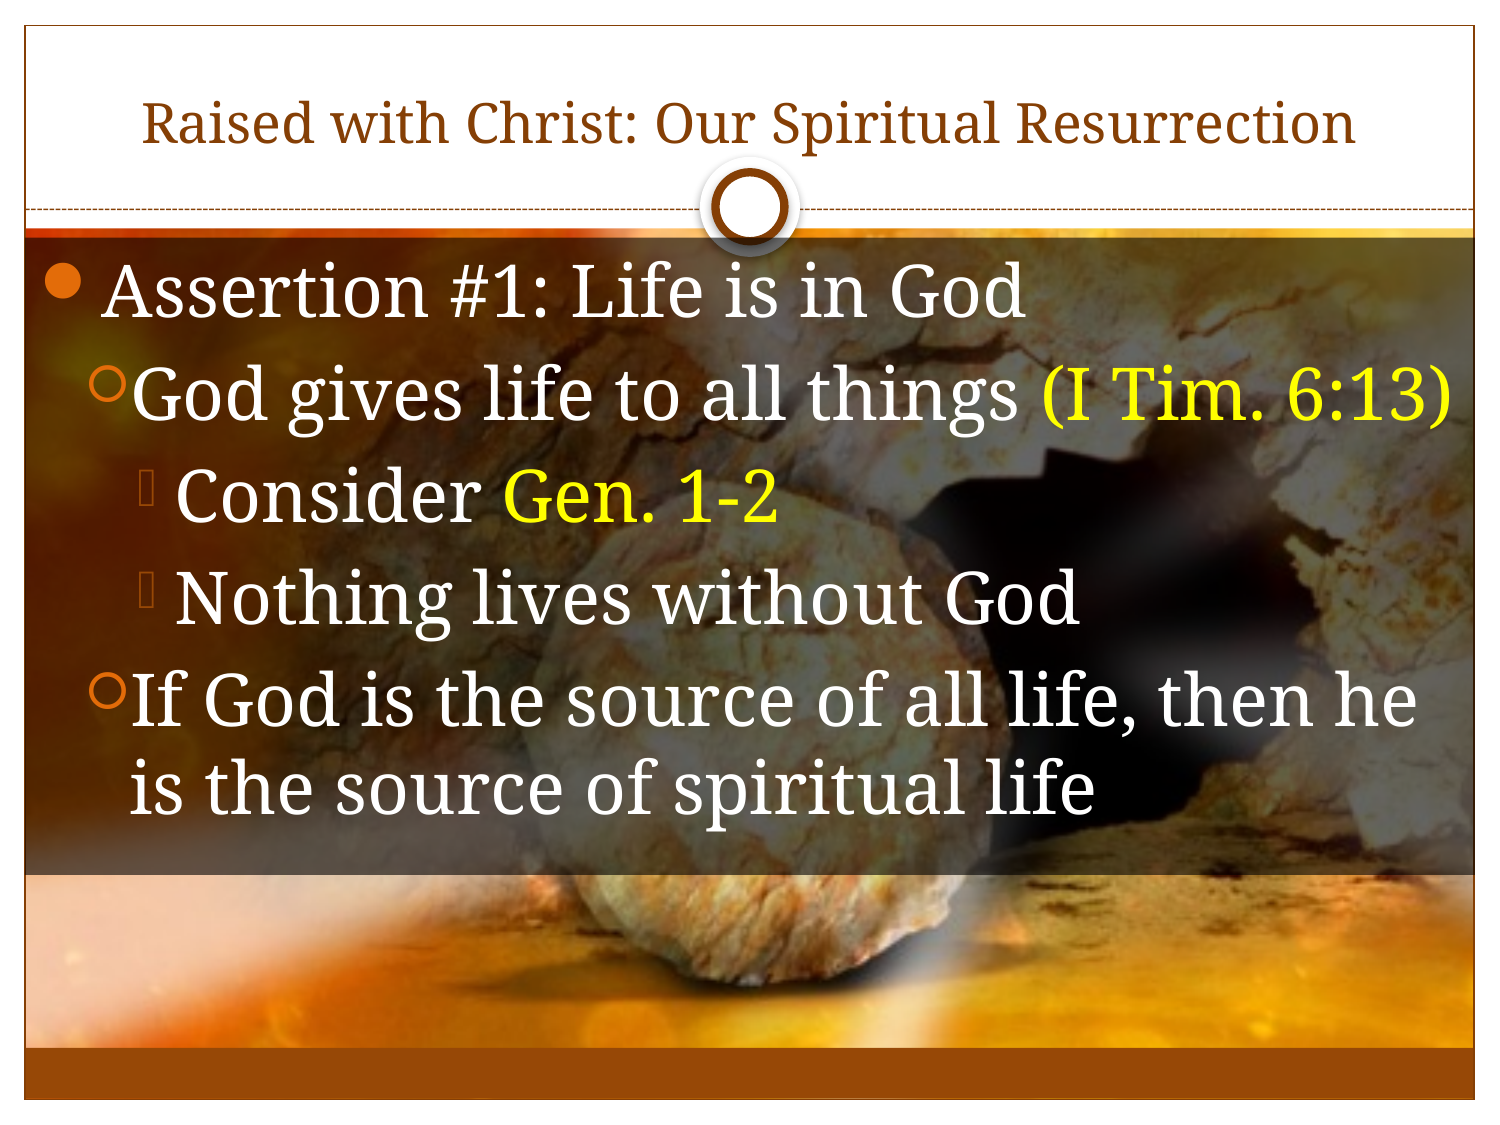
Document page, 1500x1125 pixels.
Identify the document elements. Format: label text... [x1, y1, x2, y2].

list Assertion #1: Life is in God God gives life to all things (I Tim. 6:13) Consider Gen. 1-2 Nothing lives without God If God is the source of all life, then he is the source of spiritual life [24, 237, 1475, 875]
title Raised with Christ: Our Spiritual Resurrection [24, 37, 1475, 162]
picture [26, 229, 709, 237]
picture [791, 229, 1473, 237]
picture [26, 875, 1473, 1047]
